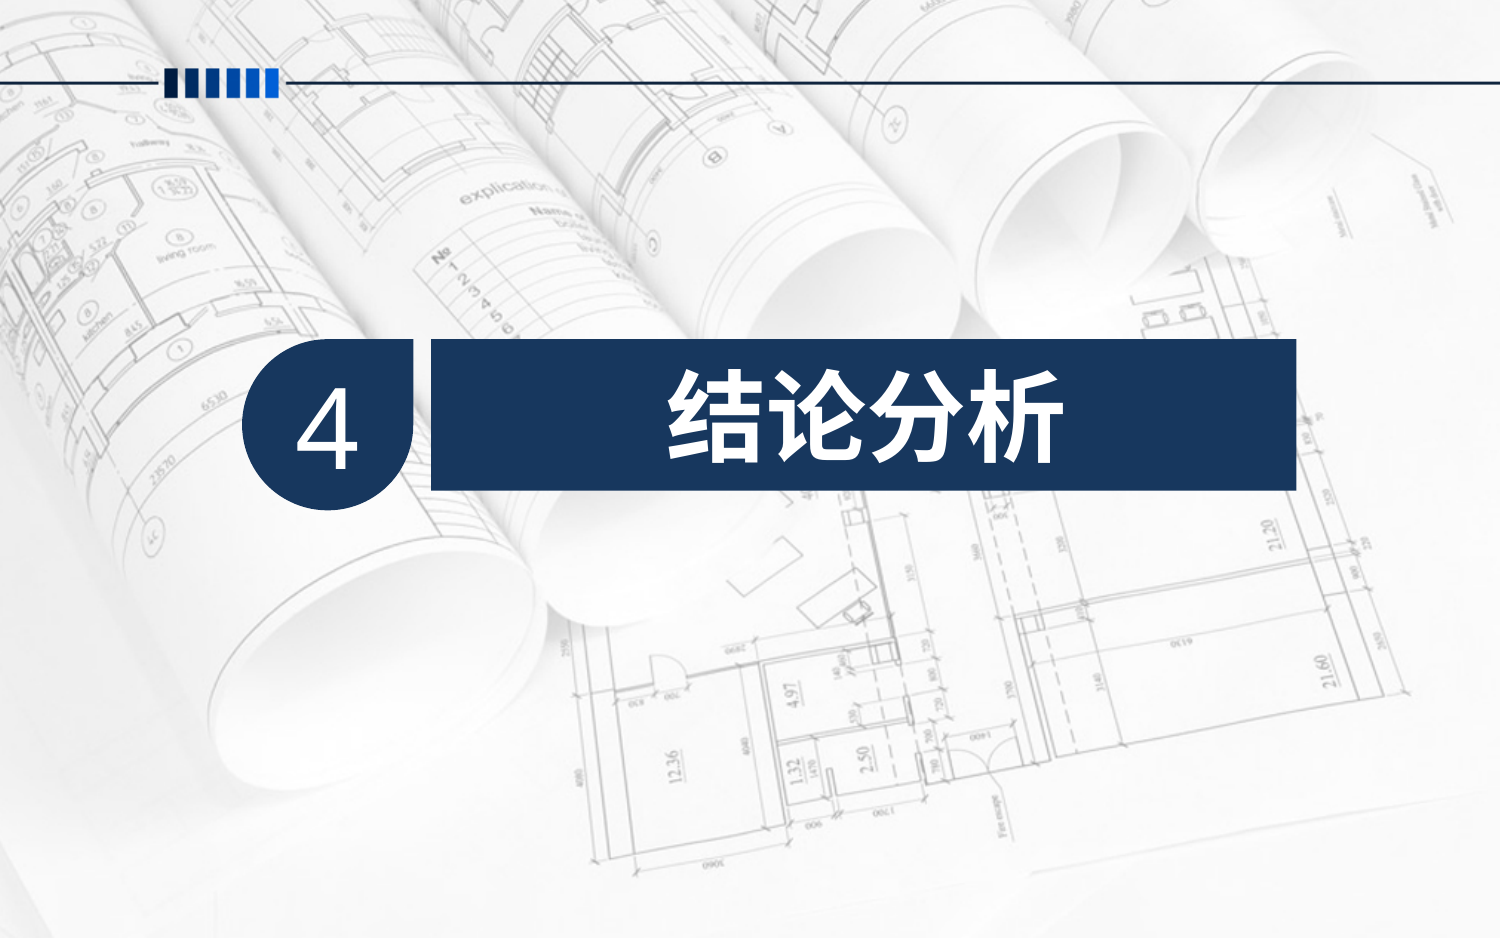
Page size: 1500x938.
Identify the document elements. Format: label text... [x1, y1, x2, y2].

text_box [429, 337, 1299, 493]
text_box 结论分析 [610, 347, 1122, 483]
picture [0, 0, 1500, 938]
text_box 4 [239, 337, 416, 513]
